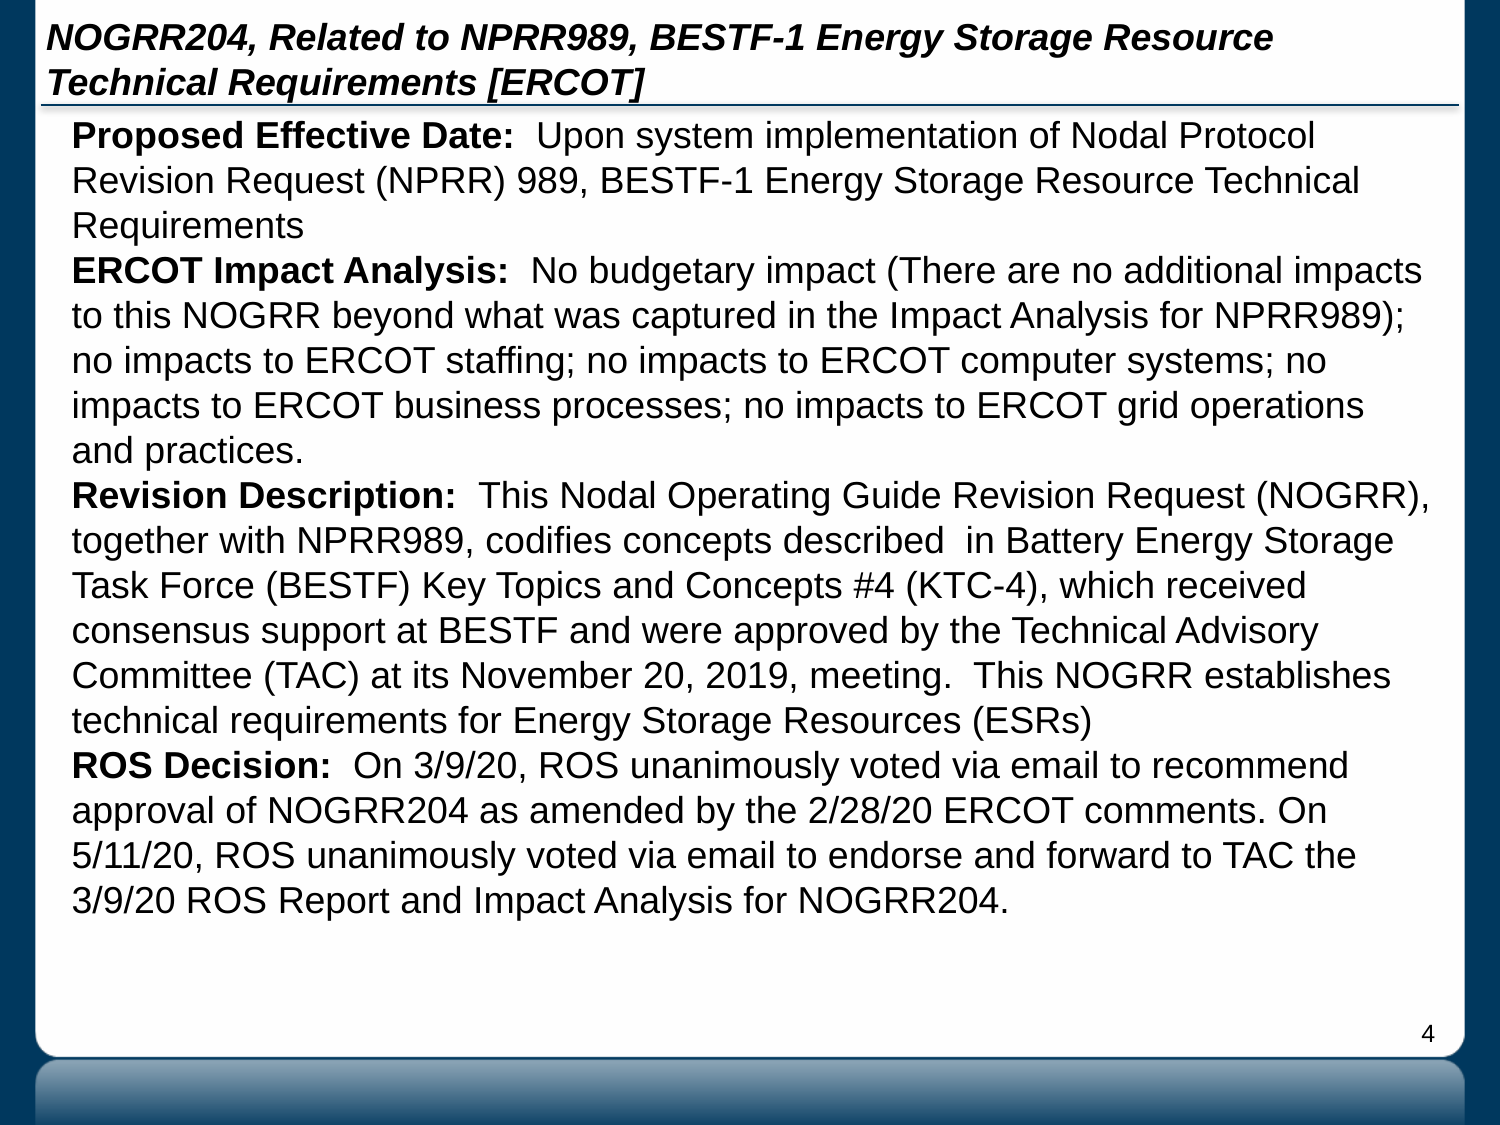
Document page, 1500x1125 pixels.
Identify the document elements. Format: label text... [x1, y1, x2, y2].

title NOGRR204, Related to NPRR989, BESTF-1 Energy Storage Resource Technical Requirements [ERCOT] [31, 20, 1464, 97]
picture [35, 0, 1465, 1125]
text_box Proposed Effective Date: Upon system implementation of Nodal Protocol Revision Request (NPRR) 989, BESTF-1 Energy Storage Resource Technical Requirements ERCOT Impact Analysis: No budgetary impact (There are no additional impacts to this NOGRR beyond what was captured in the Impact Analysis for NPRR989); no impacts to ERCOT staffing; no impacts to ERCOT computer systems; no impacts to ERCOT business processes; no impacts to ERCOT grid operations and practices. Revision Description: This Nodal Operating Guide Revision Request (NOGRR), together with NPRR989, codifies concepts described in Battery Energy Storage Task Force (BESTF) Key Topics and Concepts #4 (KTC-4), which received consensus support at BESTF and were approved by the Technical Advisory Committee (TAC) at its November 20, 2019, meeting. This NOGRR establishes technical requirements for Energy Storage Resources (ESRs) ROS Decision: On 3/9/20, ROS unanimously voted via email to recommend approval of NOGRR204 as amended by the 2/28/20 ERCOT comments. On 5/11/20, ROS unanimously voted via email to endorse and forward to TAC the 3/9/20 ROS Report and Impact Analysis for NOGRR204. [56, 103, 1448, 929]
